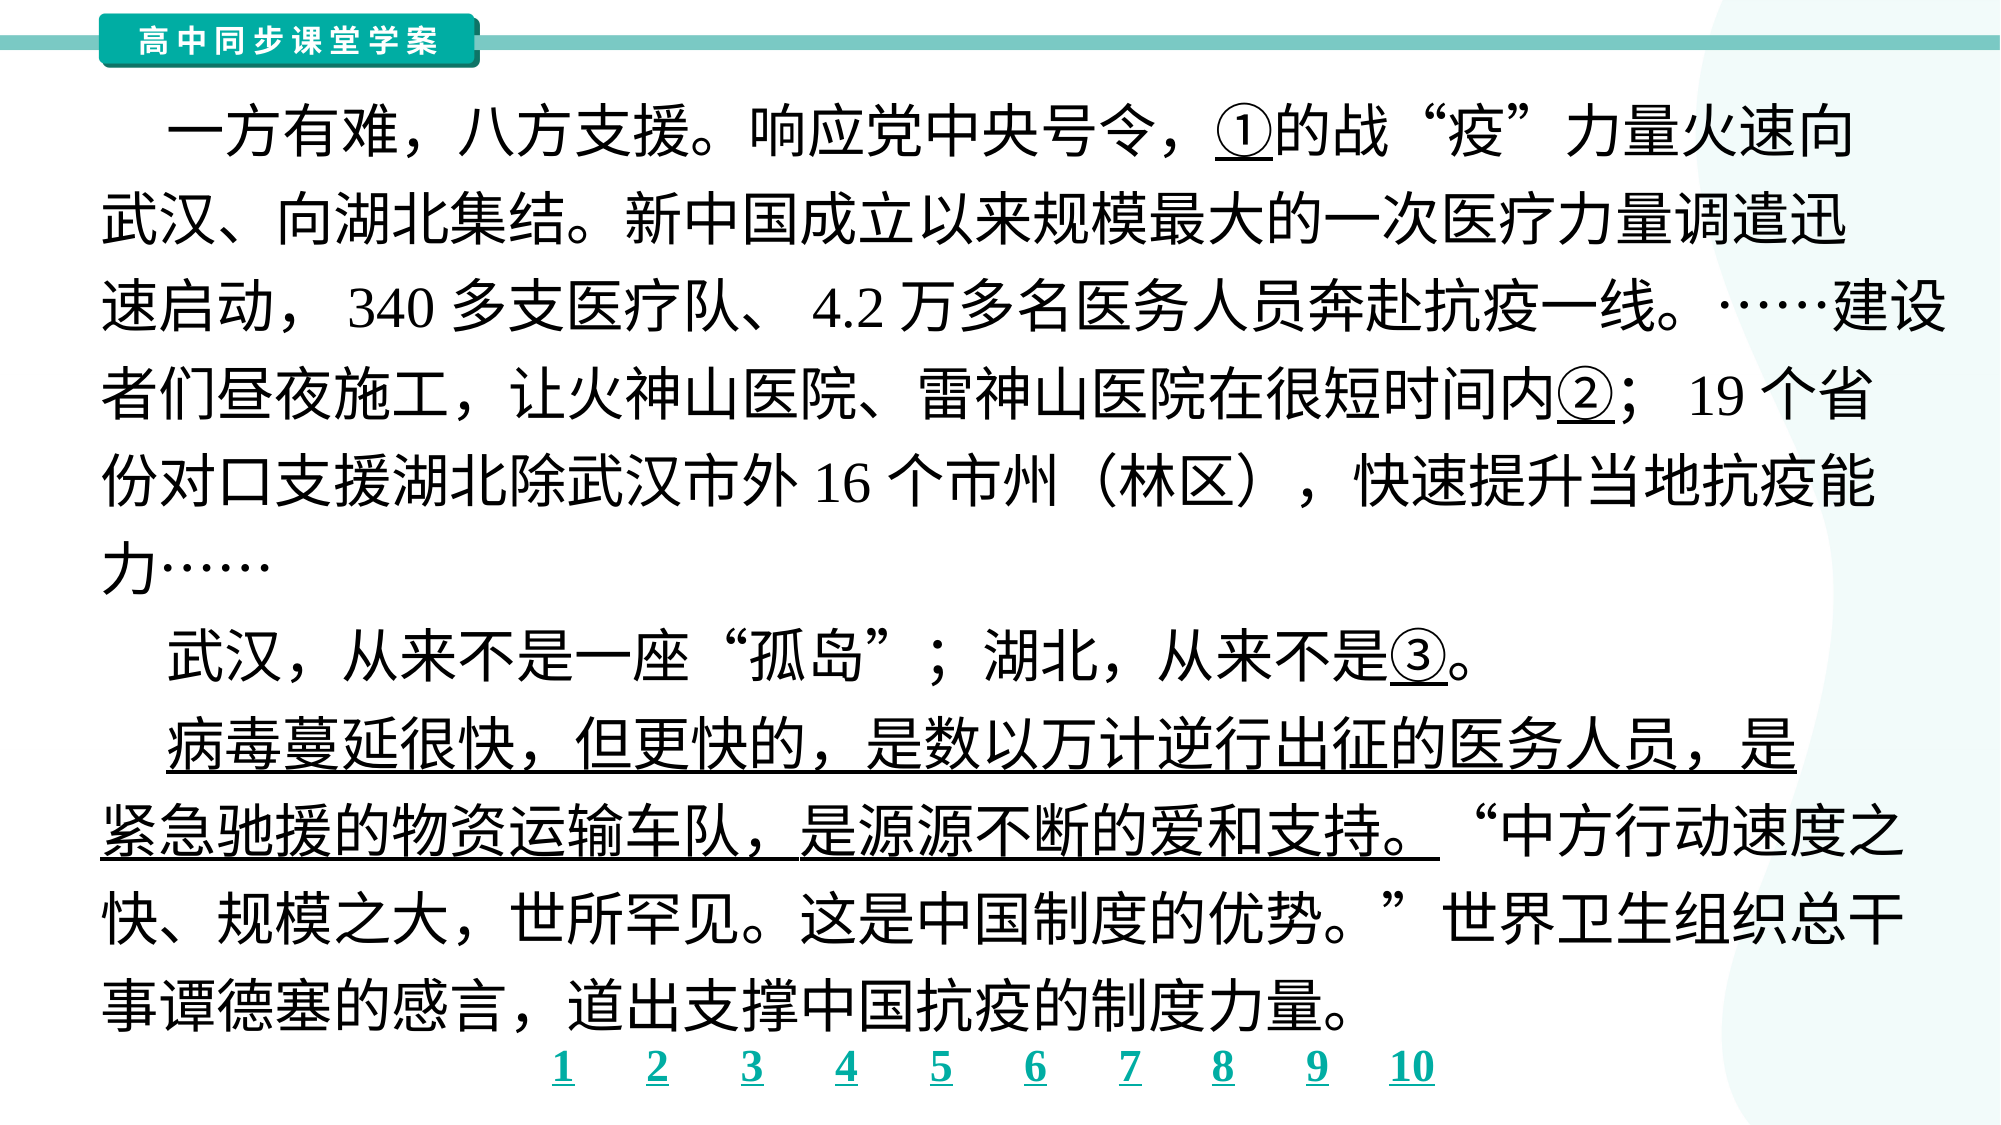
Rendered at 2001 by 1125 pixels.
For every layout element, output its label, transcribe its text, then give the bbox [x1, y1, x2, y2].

text_box 一方有难，八方支援。响应党中央号令，①的战“疫”力量火速向 武汉、向湖北集结。新中国成立以来规模最大的一次医疗力量调遣迅 速启动，340多支医疗队、4.2万多名医务人员奔赴抗疫一线。……建设 者们昼夜施工，让火神山医院、雷神山医院在很短时间内②；19个省 份对口支援湖北除武汉市外16个市州（林区），快速提升当地抗疫能 力…… 武汉，从来不是一座“孤岛”；湖北，从来不是③。 病毒蔓延很快，但更快的，是数以万计逆行出征的医务人员，是 紧急驰援的物资运输车队，是源源不断的爱和支持。“中方行动速度之 快、规模之大，世所罕见。这是中国制度的优势。”世界卫生组织总干 事谭德塞的感言，道出支撑中国抗疫的制度力量。 [100, 76, 1899, 1040]
picture [0, 0, 2000, 1125]
